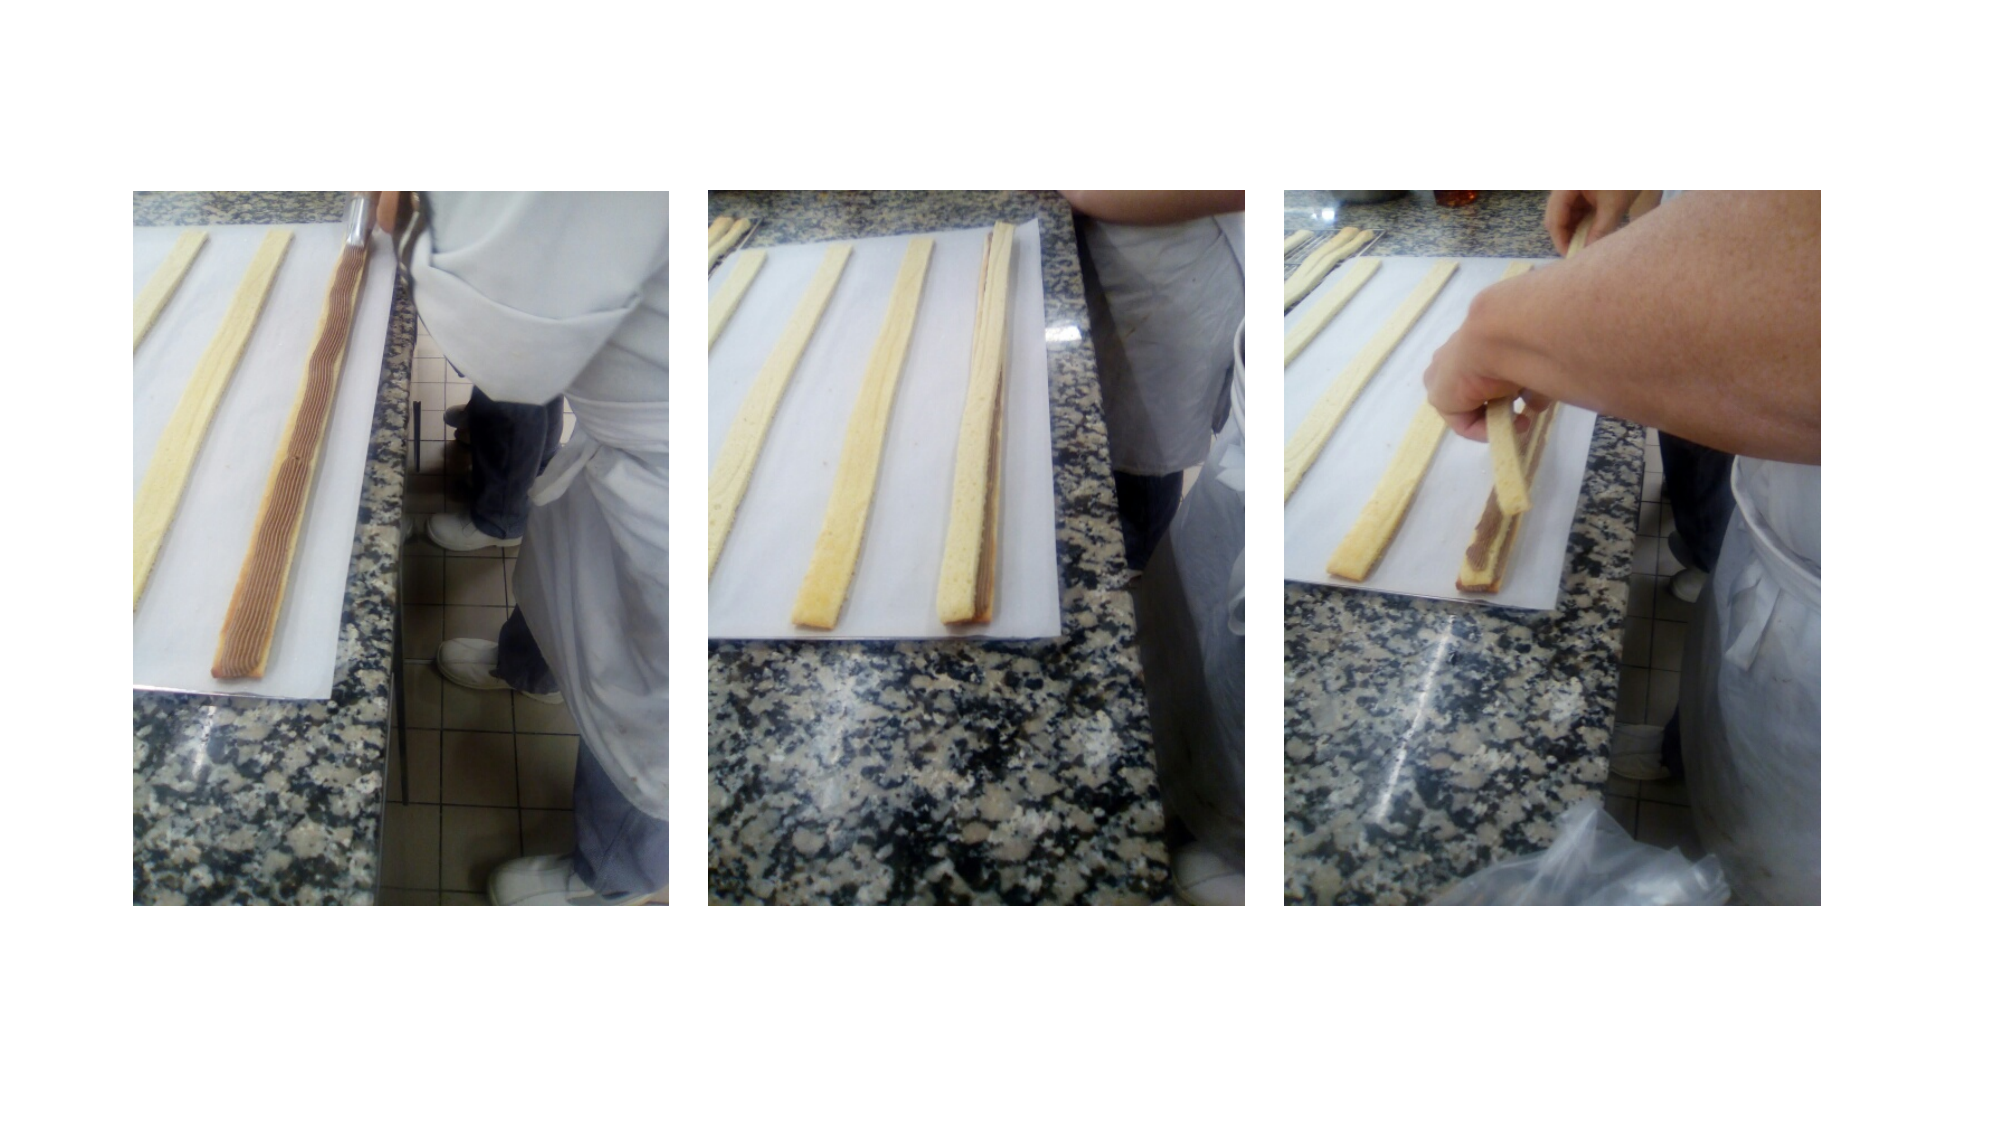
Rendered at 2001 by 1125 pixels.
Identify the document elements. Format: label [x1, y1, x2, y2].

picture [708, 190, 1245, 906]
list [133, 191, 669, 906]
picture [1284, 190, 1821, 906]
